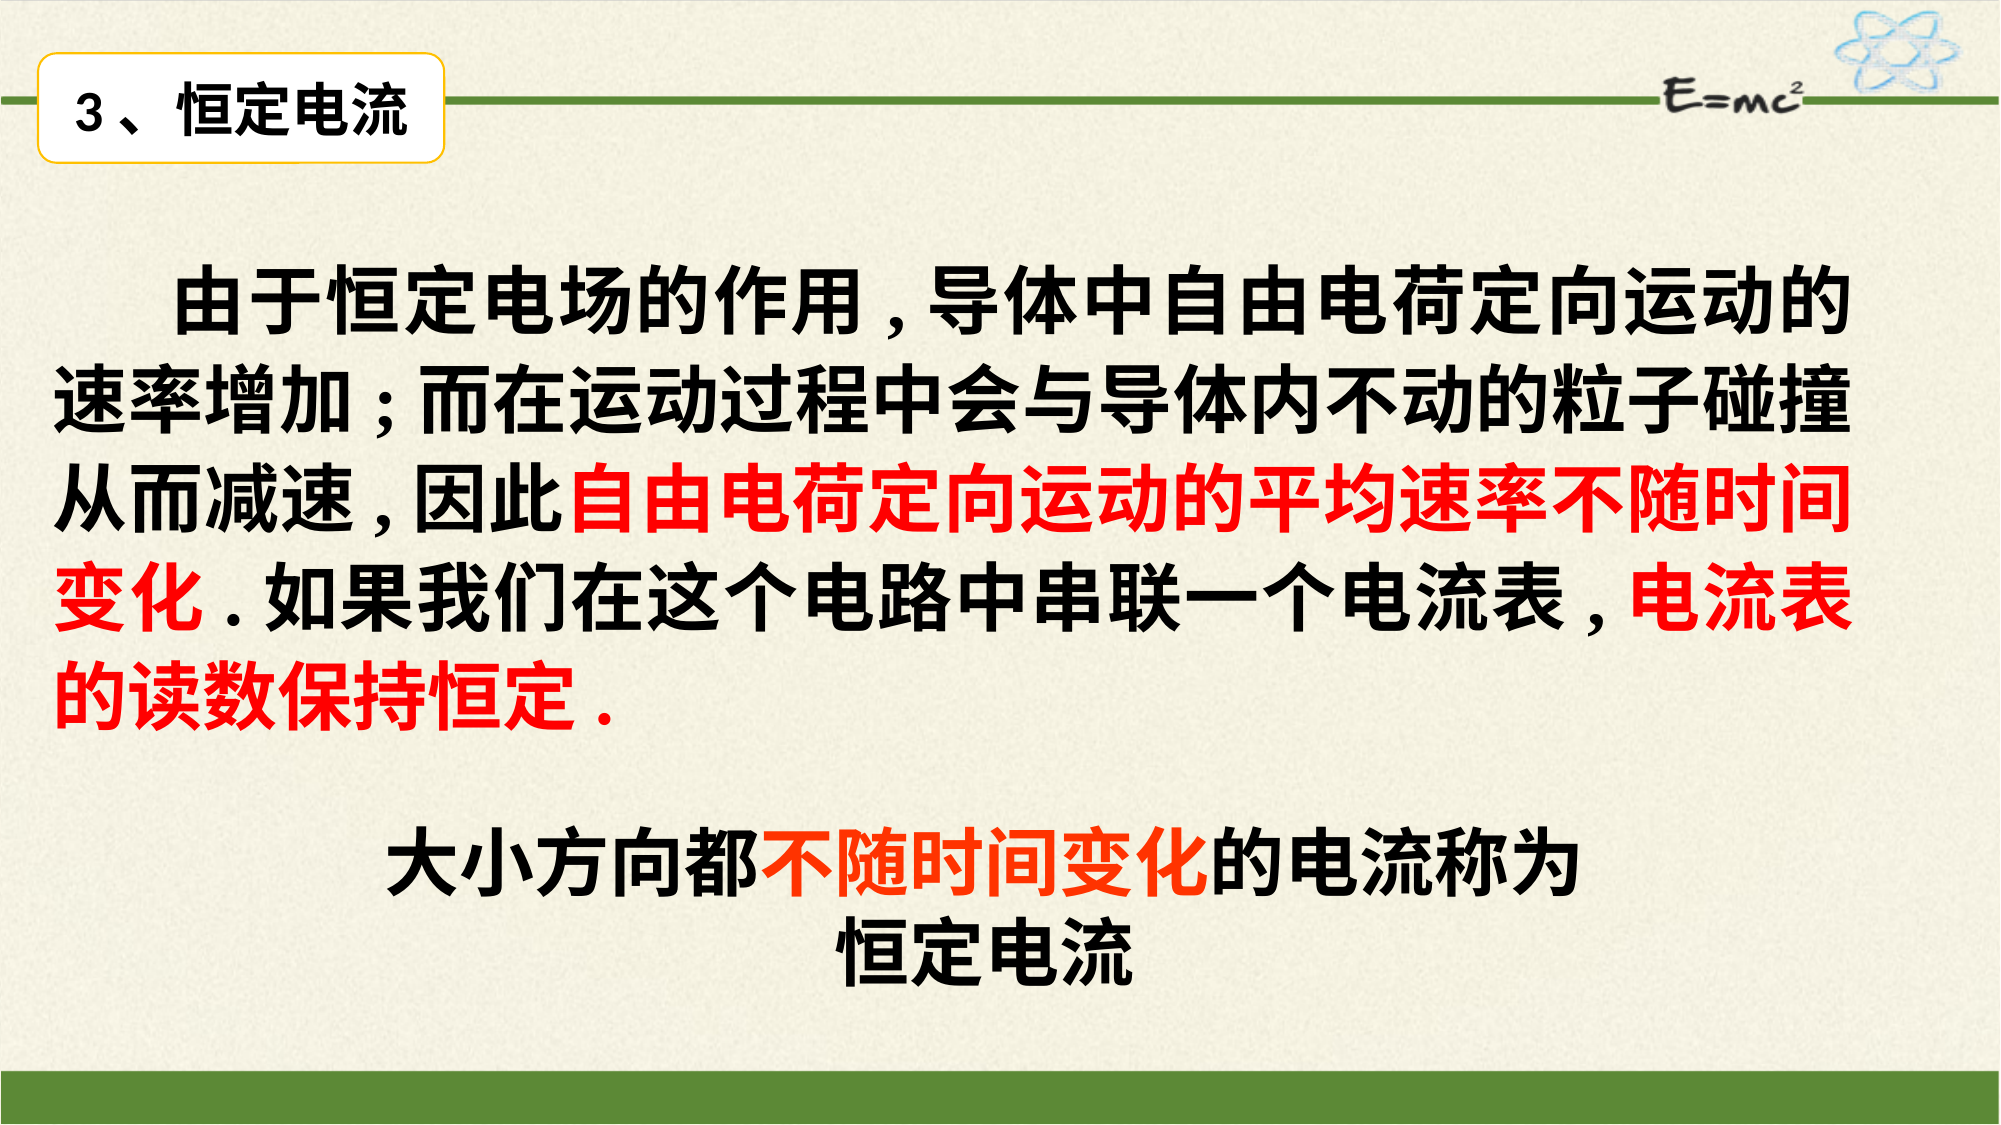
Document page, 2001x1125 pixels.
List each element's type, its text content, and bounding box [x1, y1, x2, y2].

picture [0, 0, 2001, 1125]
text_box 3、恒定电流 [36, 52, 446, 164]
text_box 大小方向都不随时间变化的电流称为恒定电流 [337, 808, 1631, 1003]
text_box 由于恒定电场的作用,导体中自由电荷定向运动的速率增加;而在运动过程中会与导体内不动的粒子碰撞从而减速,因此自由电荷定向运动的平均速率不随时间变化.如果我们在这个电路中串联一个电流表,电流表的读数保持恒定. [38, 237, 1870, 747]
